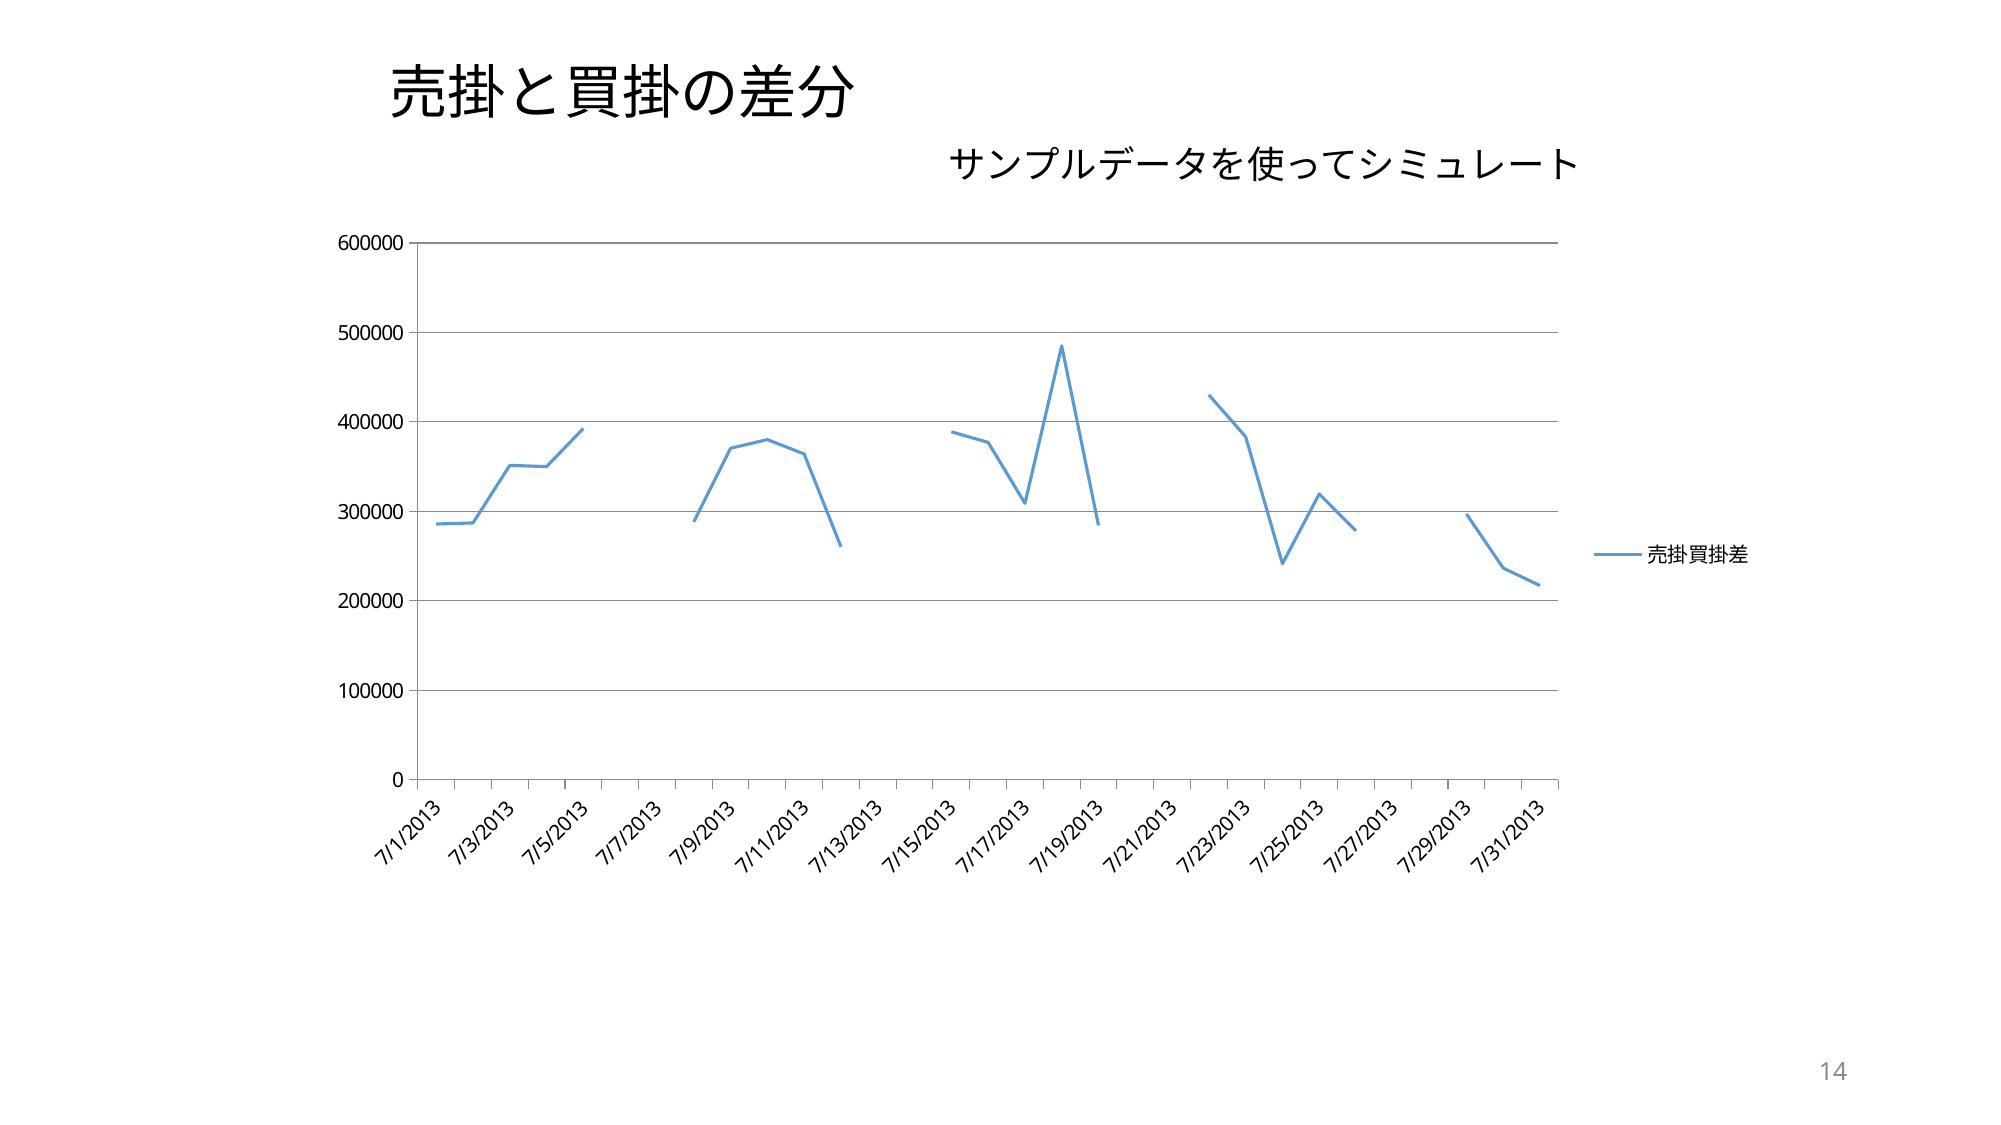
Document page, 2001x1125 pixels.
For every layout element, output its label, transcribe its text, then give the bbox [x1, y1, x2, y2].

text_box 売掛と買掛の差分 [374, 47, 871, 133]
slide_number 14 [1412, 1042, 1863, 1103]
text_box サンプルデータを使ってシミュレート [933, 133, 1598, 194]
chart [308, 215, 1769, 894]
